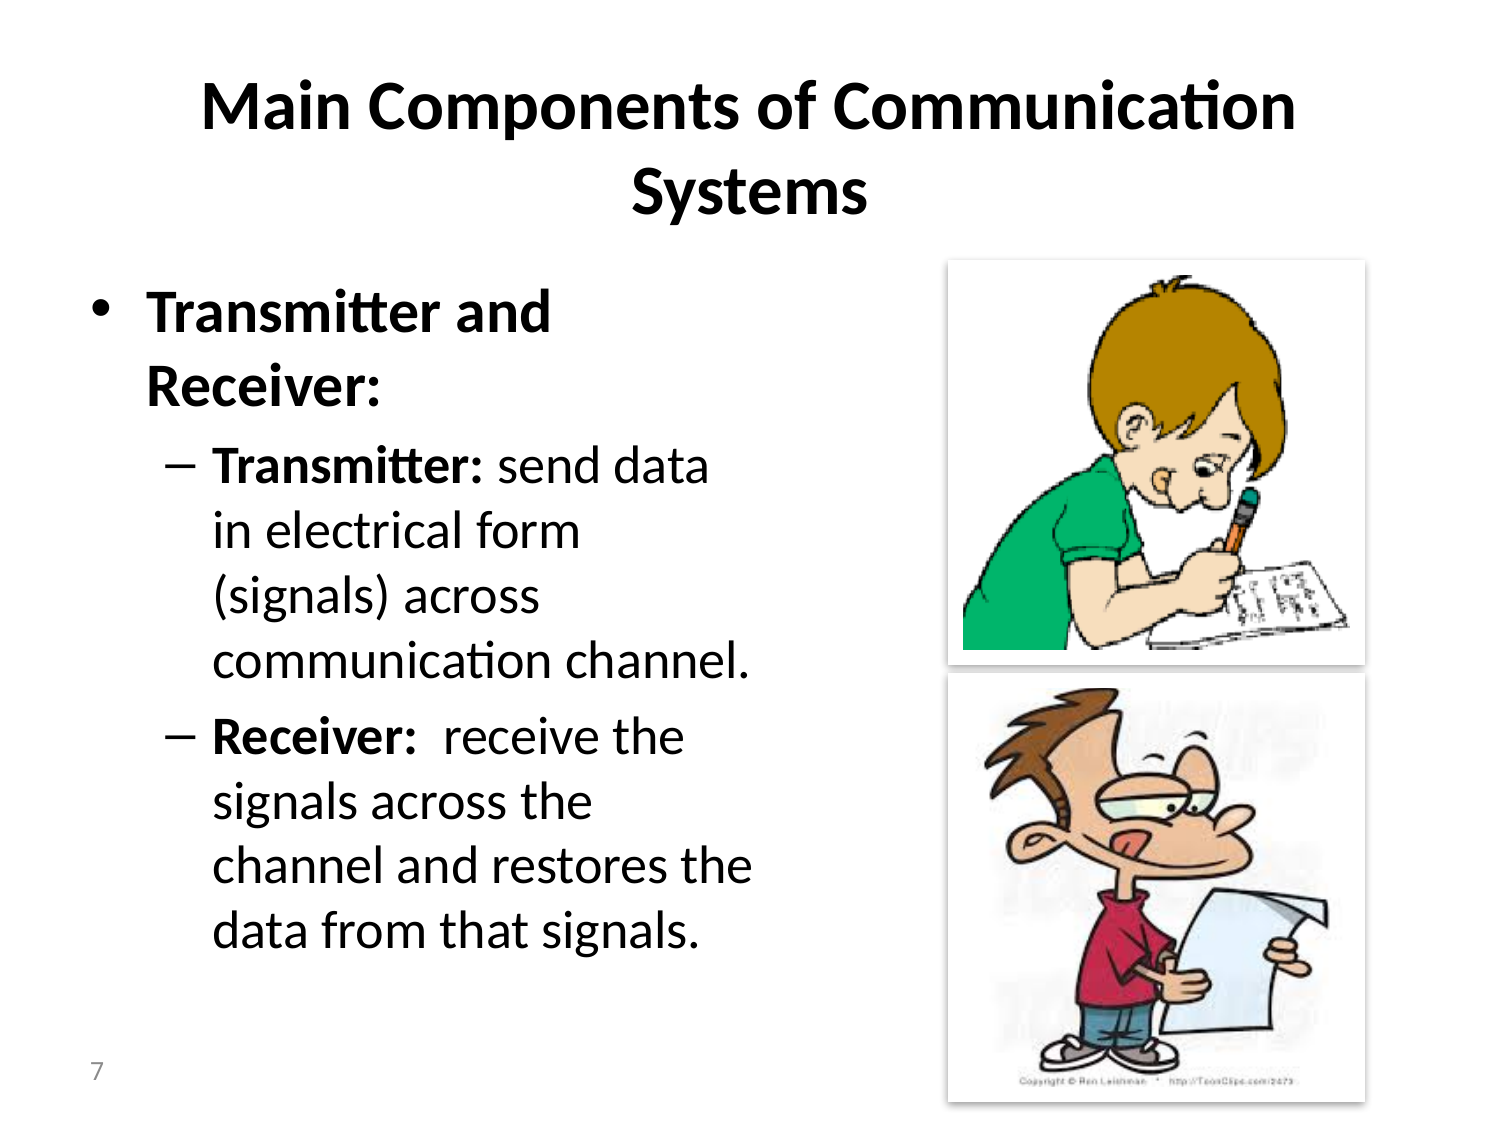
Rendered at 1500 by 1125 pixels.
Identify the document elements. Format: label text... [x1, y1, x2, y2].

picture [962, 274, 1351, 651]
picture [962, 687, 1351, 1088]
list Transmitter and Receiver: Transmitter: send data in electrical form (signals) across communication channel. Receiver: receive the signals across the channel and restores the data from that signals. [75, 262, 775, 1050]
slide_number 7 [75, 1042, 425, 1103]
title Main Components of Communication Systems [75, 50, 1425, 238]
